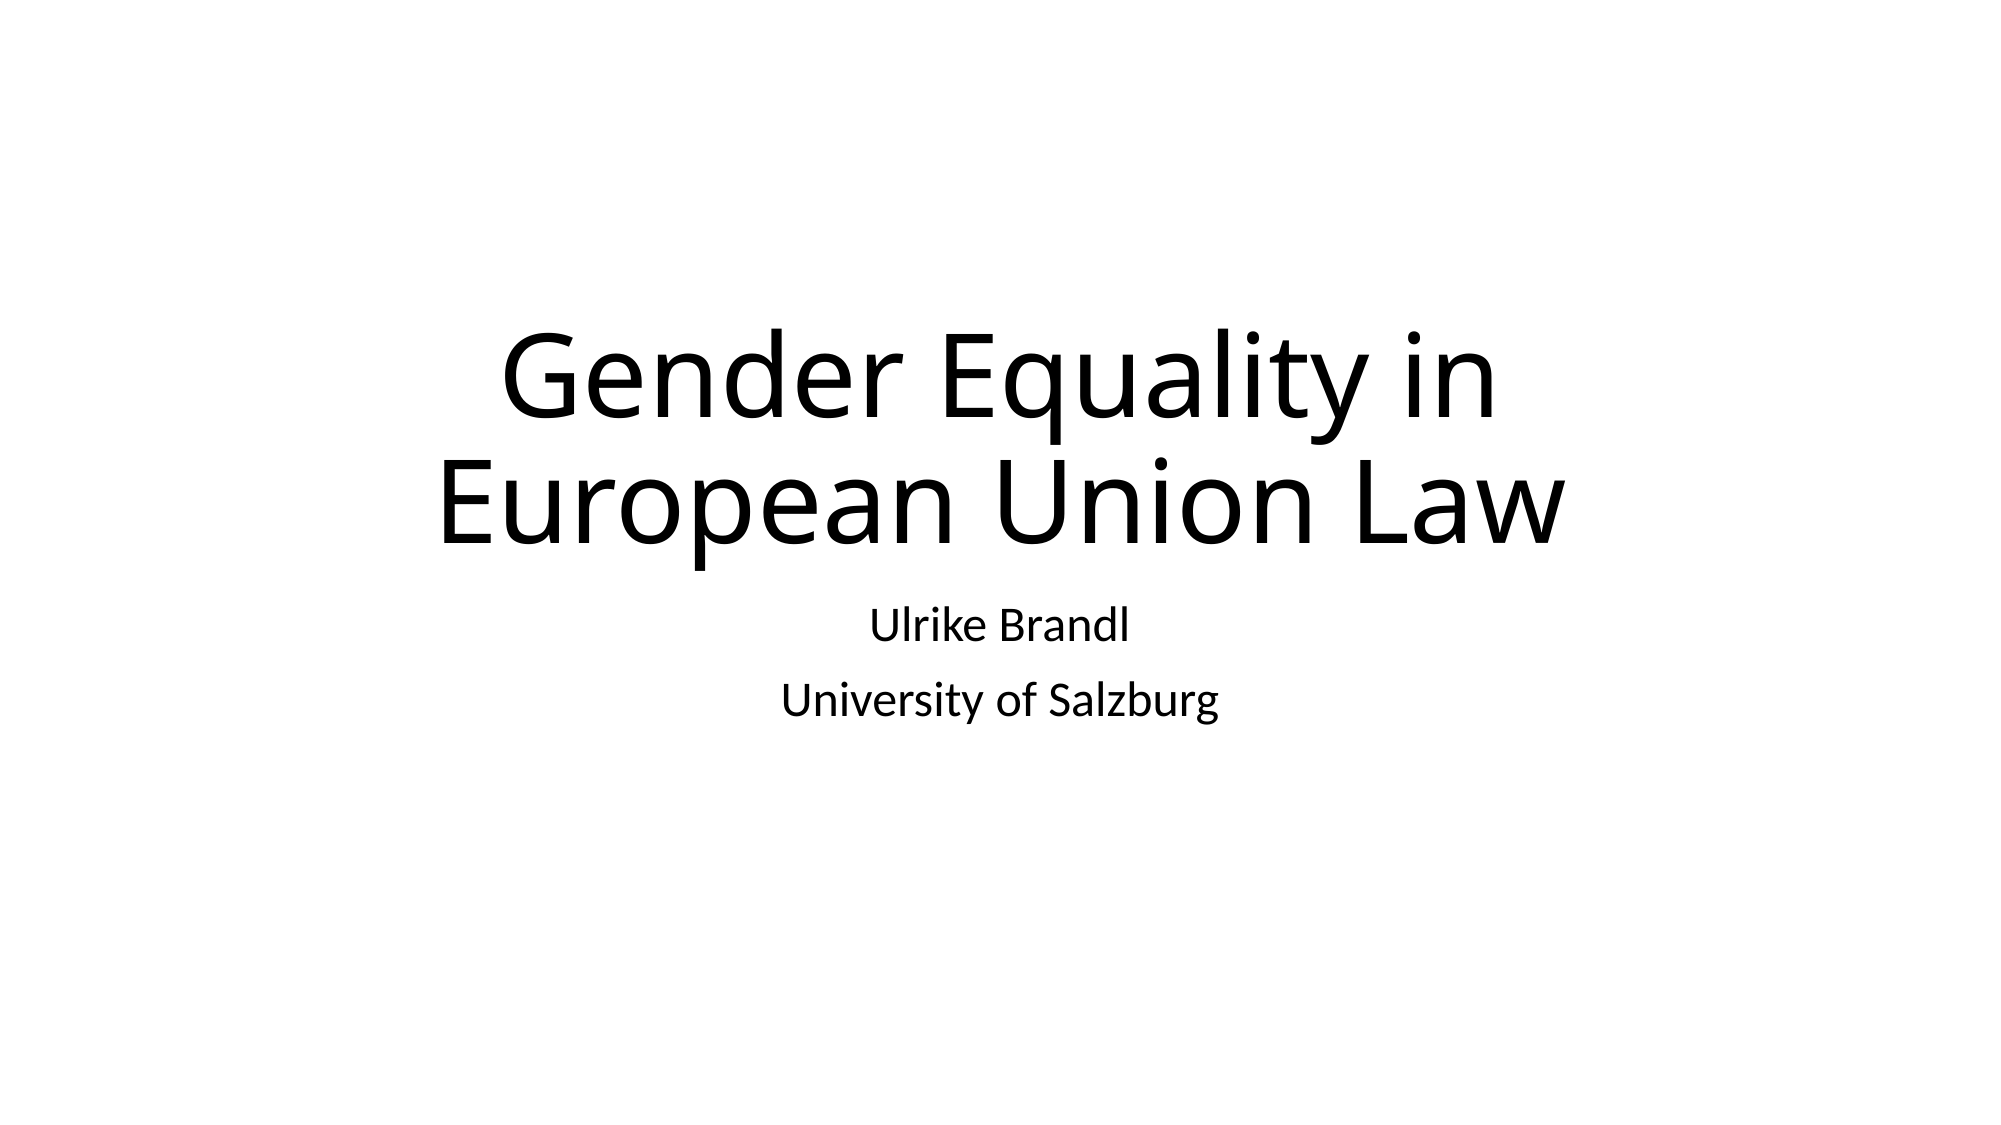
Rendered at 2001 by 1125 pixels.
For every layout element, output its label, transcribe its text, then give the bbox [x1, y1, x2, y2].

title Gender Equality in European Union Law [249, 184, 1750, 576]
subtitle Ulrike Brandl University of Salzburg [249, 590, 1750, 863]
